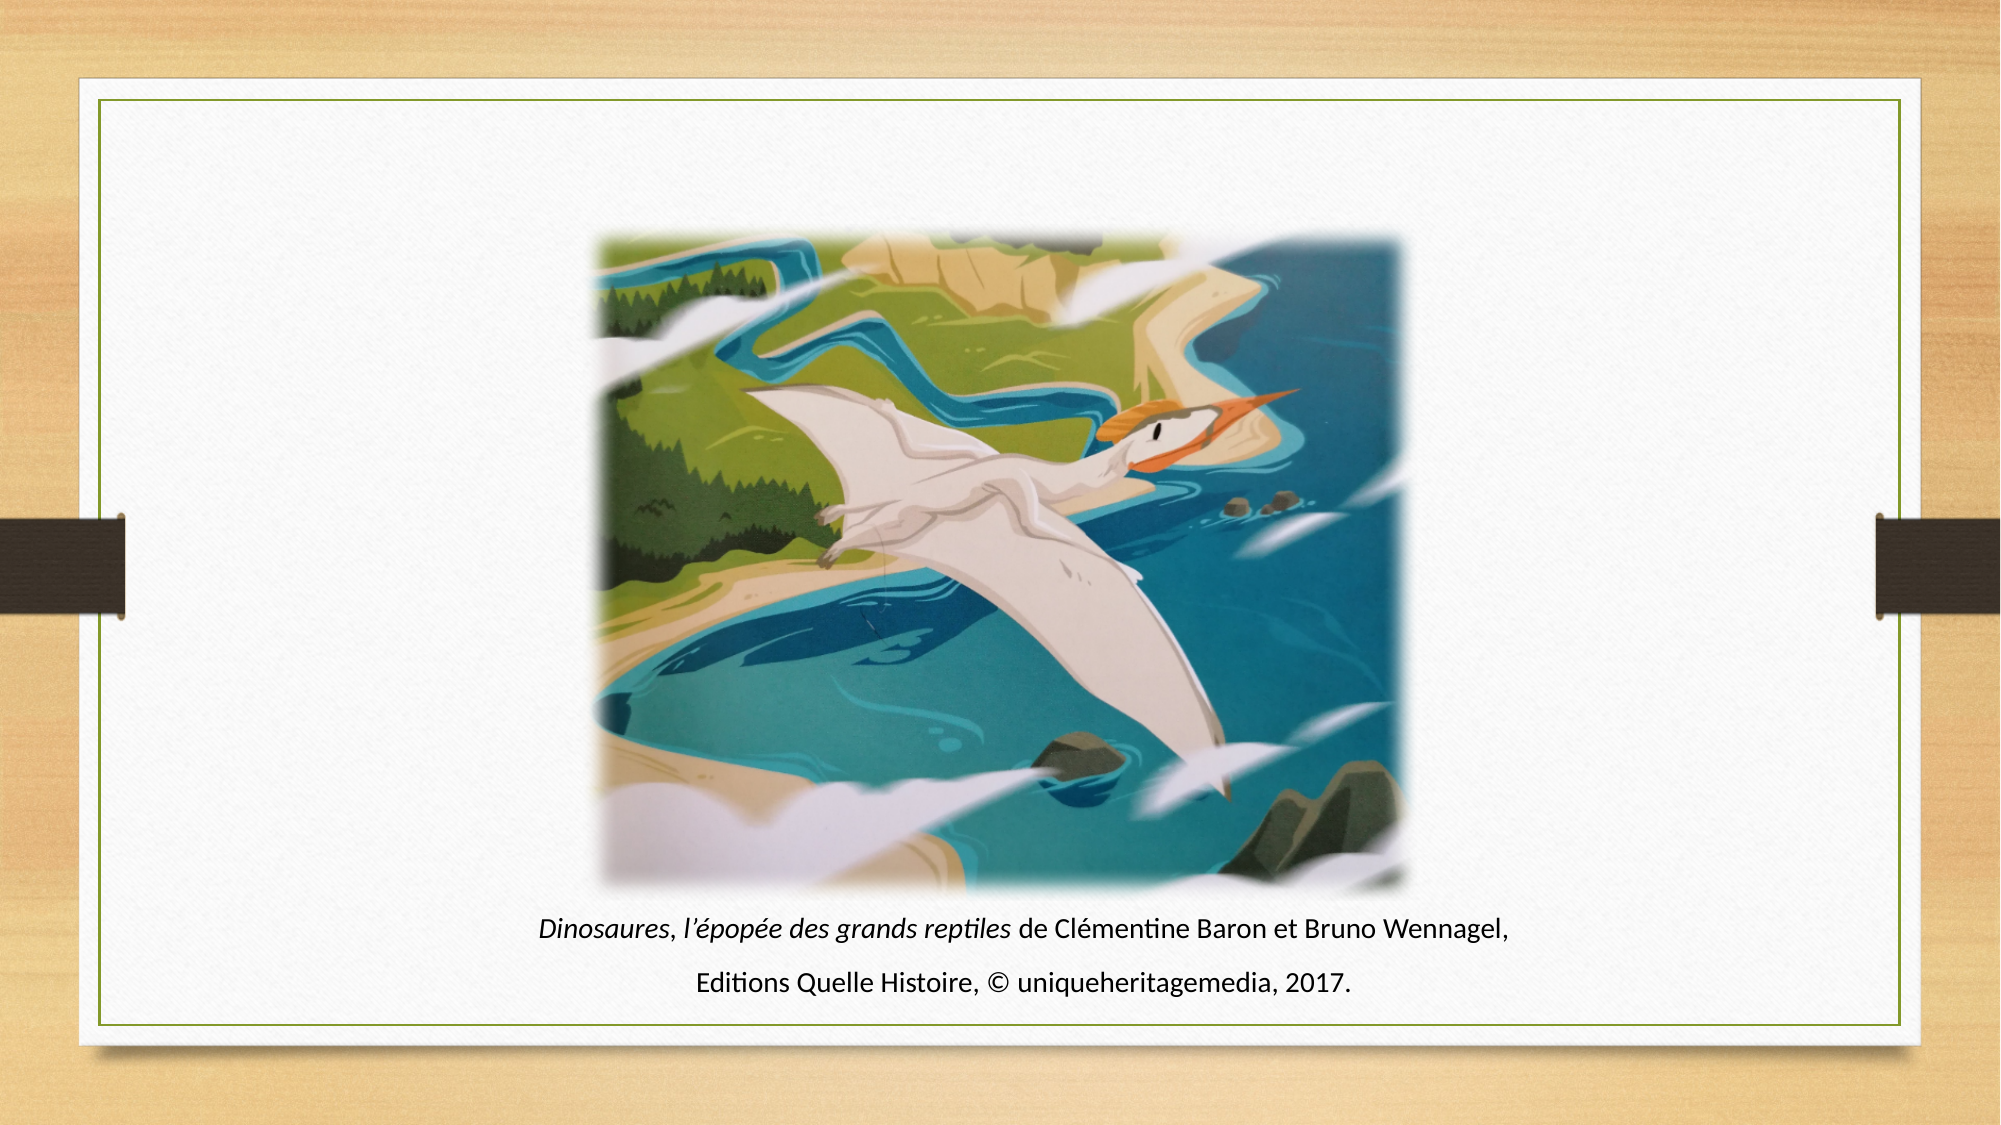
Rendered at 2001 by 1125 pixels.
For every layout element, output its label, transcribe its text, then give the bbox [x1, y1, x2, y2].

picture [0, 0, 2001, 1125]
text_box Dinosaures, l’épopée des grands reptiles de Clémentine Baron et Bruno Wennagel, Editions Quelle Histoire, © uniqueheritagemedia, 2017. [521, 900, 1527, 1007]
